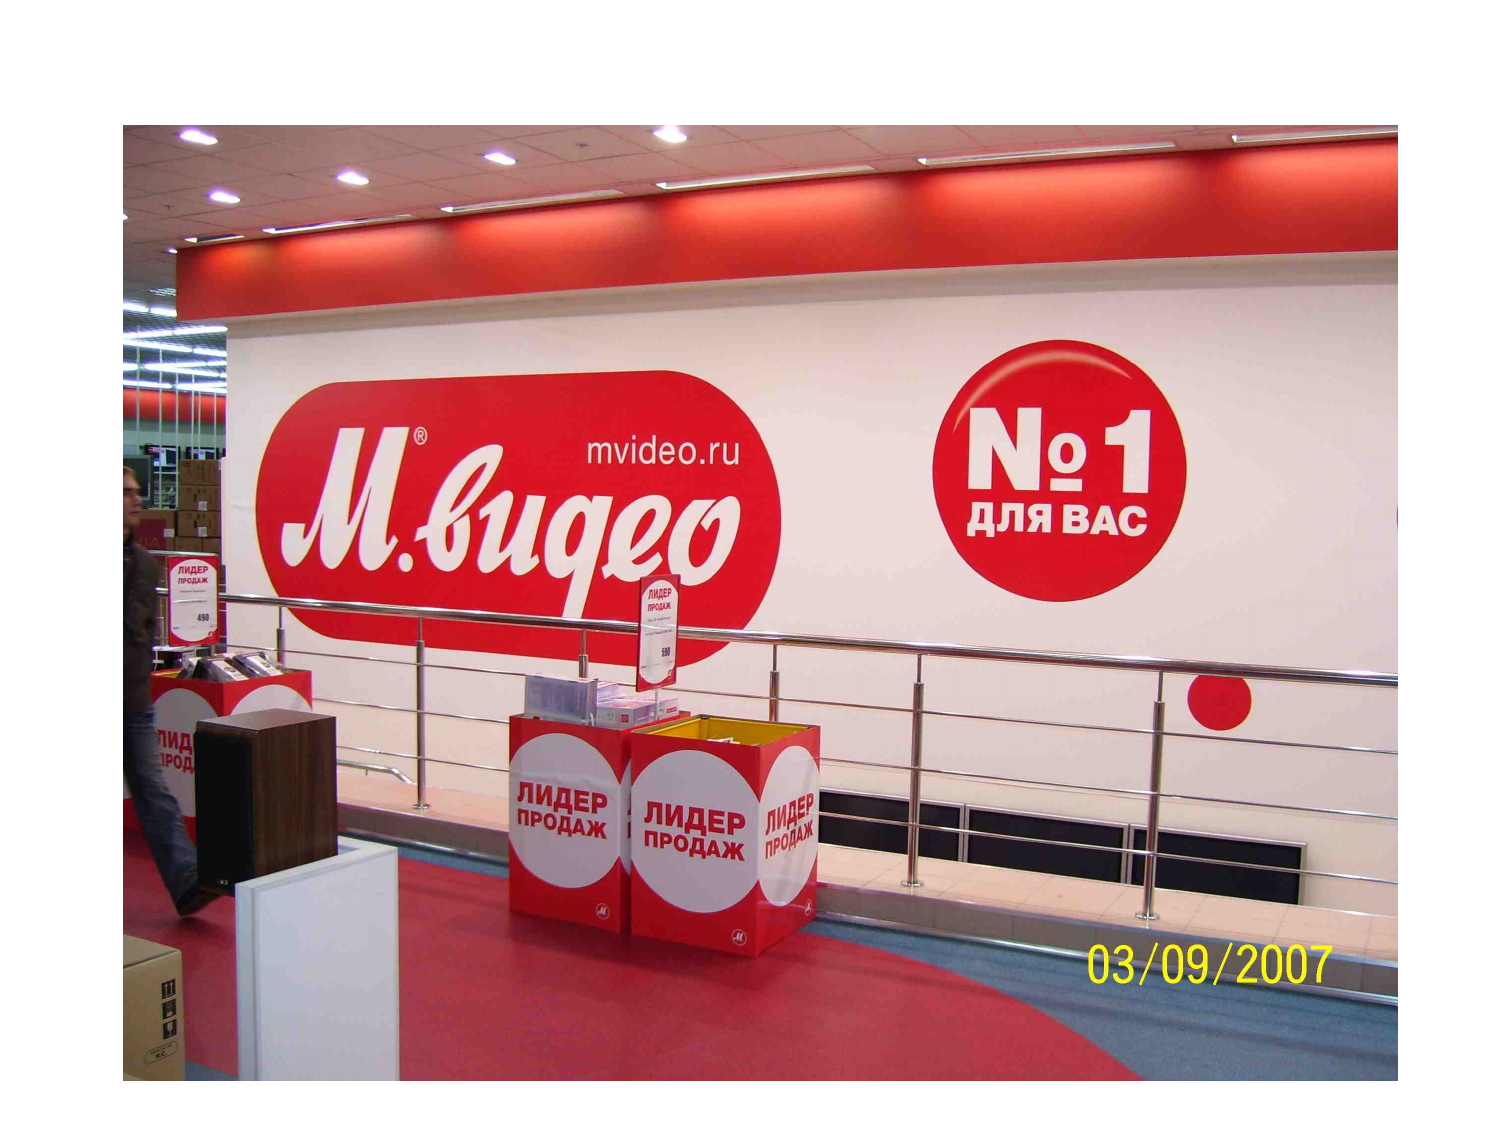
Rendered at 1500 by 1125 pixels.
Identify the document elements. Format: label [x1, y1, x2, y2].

picture [123, 125, 1398, 1081]
